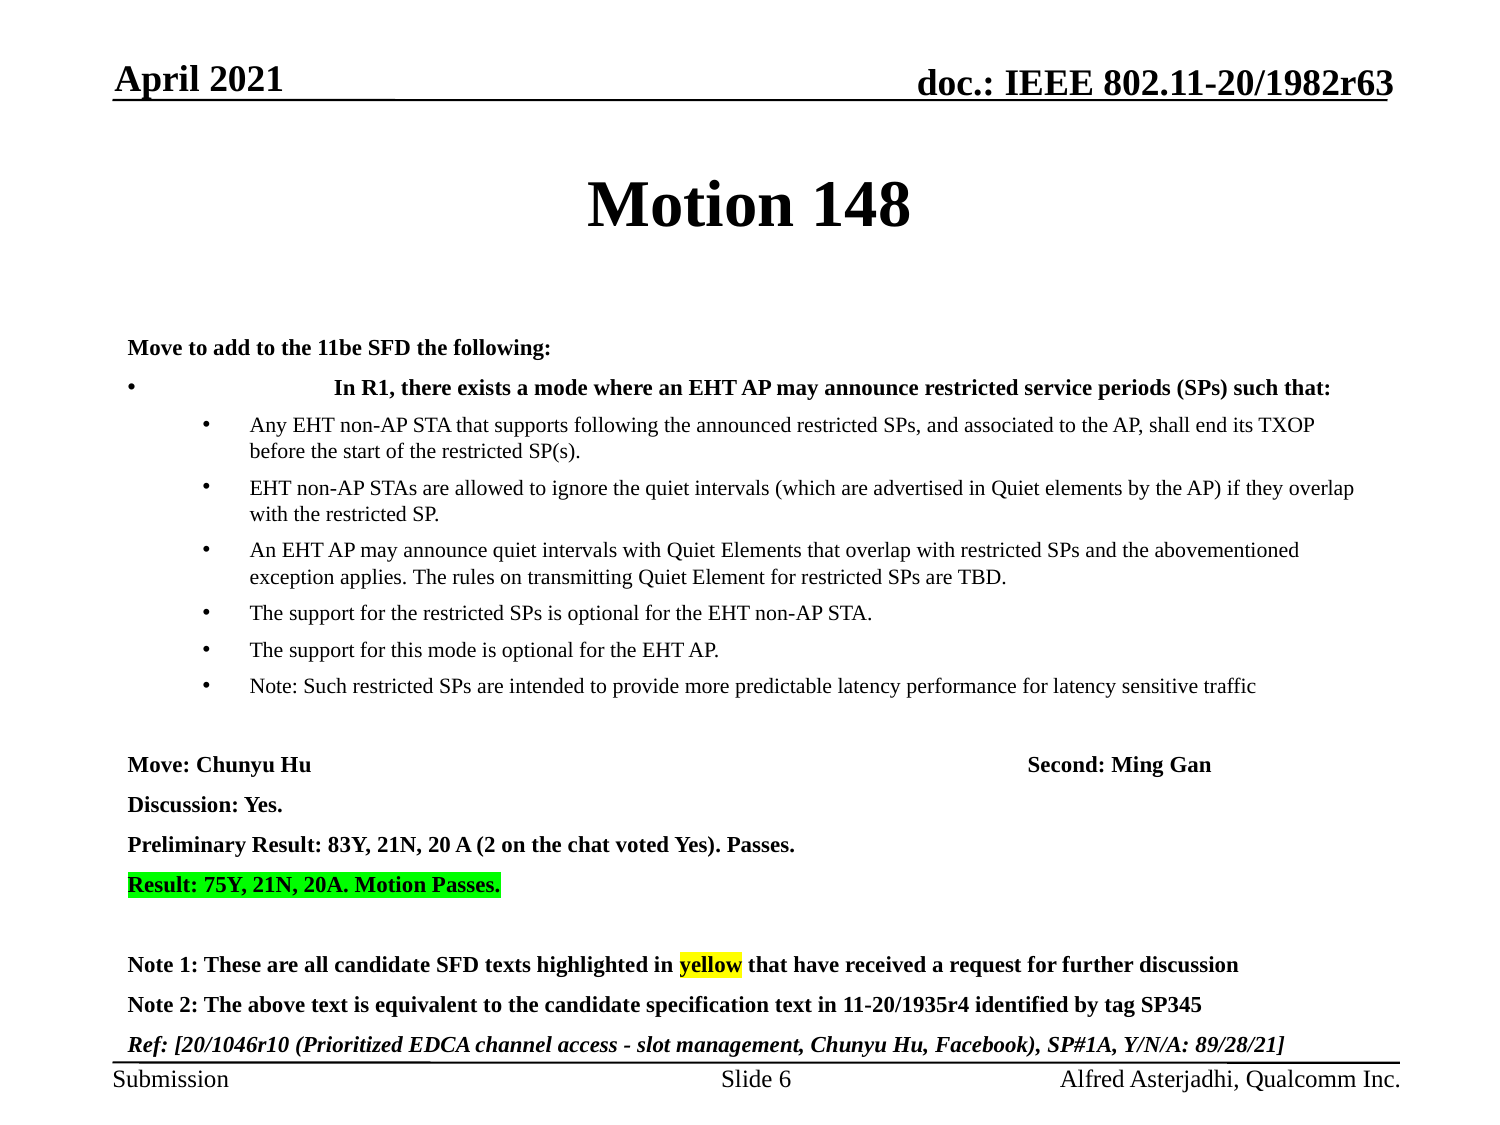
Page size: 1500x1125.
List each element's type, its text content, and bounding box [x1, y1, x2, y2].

list Move to add to the 11be SFD the following: In R1, there exists a mode where an EHT AP may announce restricted service periods (SPs) such that: Any EHT non-AP STA that supports following the announced restricted SPs, and associated to the AP, shall end its TXOP before the start of the restricted SP(s). EHT non-AP STAs are allowed to ignore the quiet intervals (which are advertised in Quiet elements by the AP) if they overlap with the restricted SP. An EHT AP may announce quiet intervals with Quiet Elements that overlap with restricted SPs and the abovementioned exception applies. The rules on transmitting Quiet Element for restricted SPs are TBD. The support for the restricted SPs is optional for the EHT non-AP STA. The support for this mode is optional for the EHT AP. Note: Such restricted SPs are intended to provide more predictable latency performance for latency sensitive traffic Move: Chunyu Hu Second: Ming Gan Discussion: Yes. Preliminary Result: 83Y, 21N, 20 A (2 on the chat voted Yes). Passes. Result: 75Y, 21N, 20A. Motion Passes. Note 1: These are all candidate SFD texts highlighted in yellow that have received a request for further discussion Note 2: The above text is equivalent to the candidate specification text in 11-20/1935r4 identified by tag SP345 Ref: [20/1046r10 (Prioritized EDCA channel access - slot management, Chunyu Hu, Facebook), SP#1A, Y/N/A: 89/28/21] [112, 324, 1388, 1063]
footer Alfred Asterjadhi, Qualcomm Inc. [878, 1061, 1402, 1093]
title Motion 148 [112, 112, 1388, 288]
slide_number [114, 54, 423, 100]
slide_number Slide 6 [712, 1061, 800, 1123]
